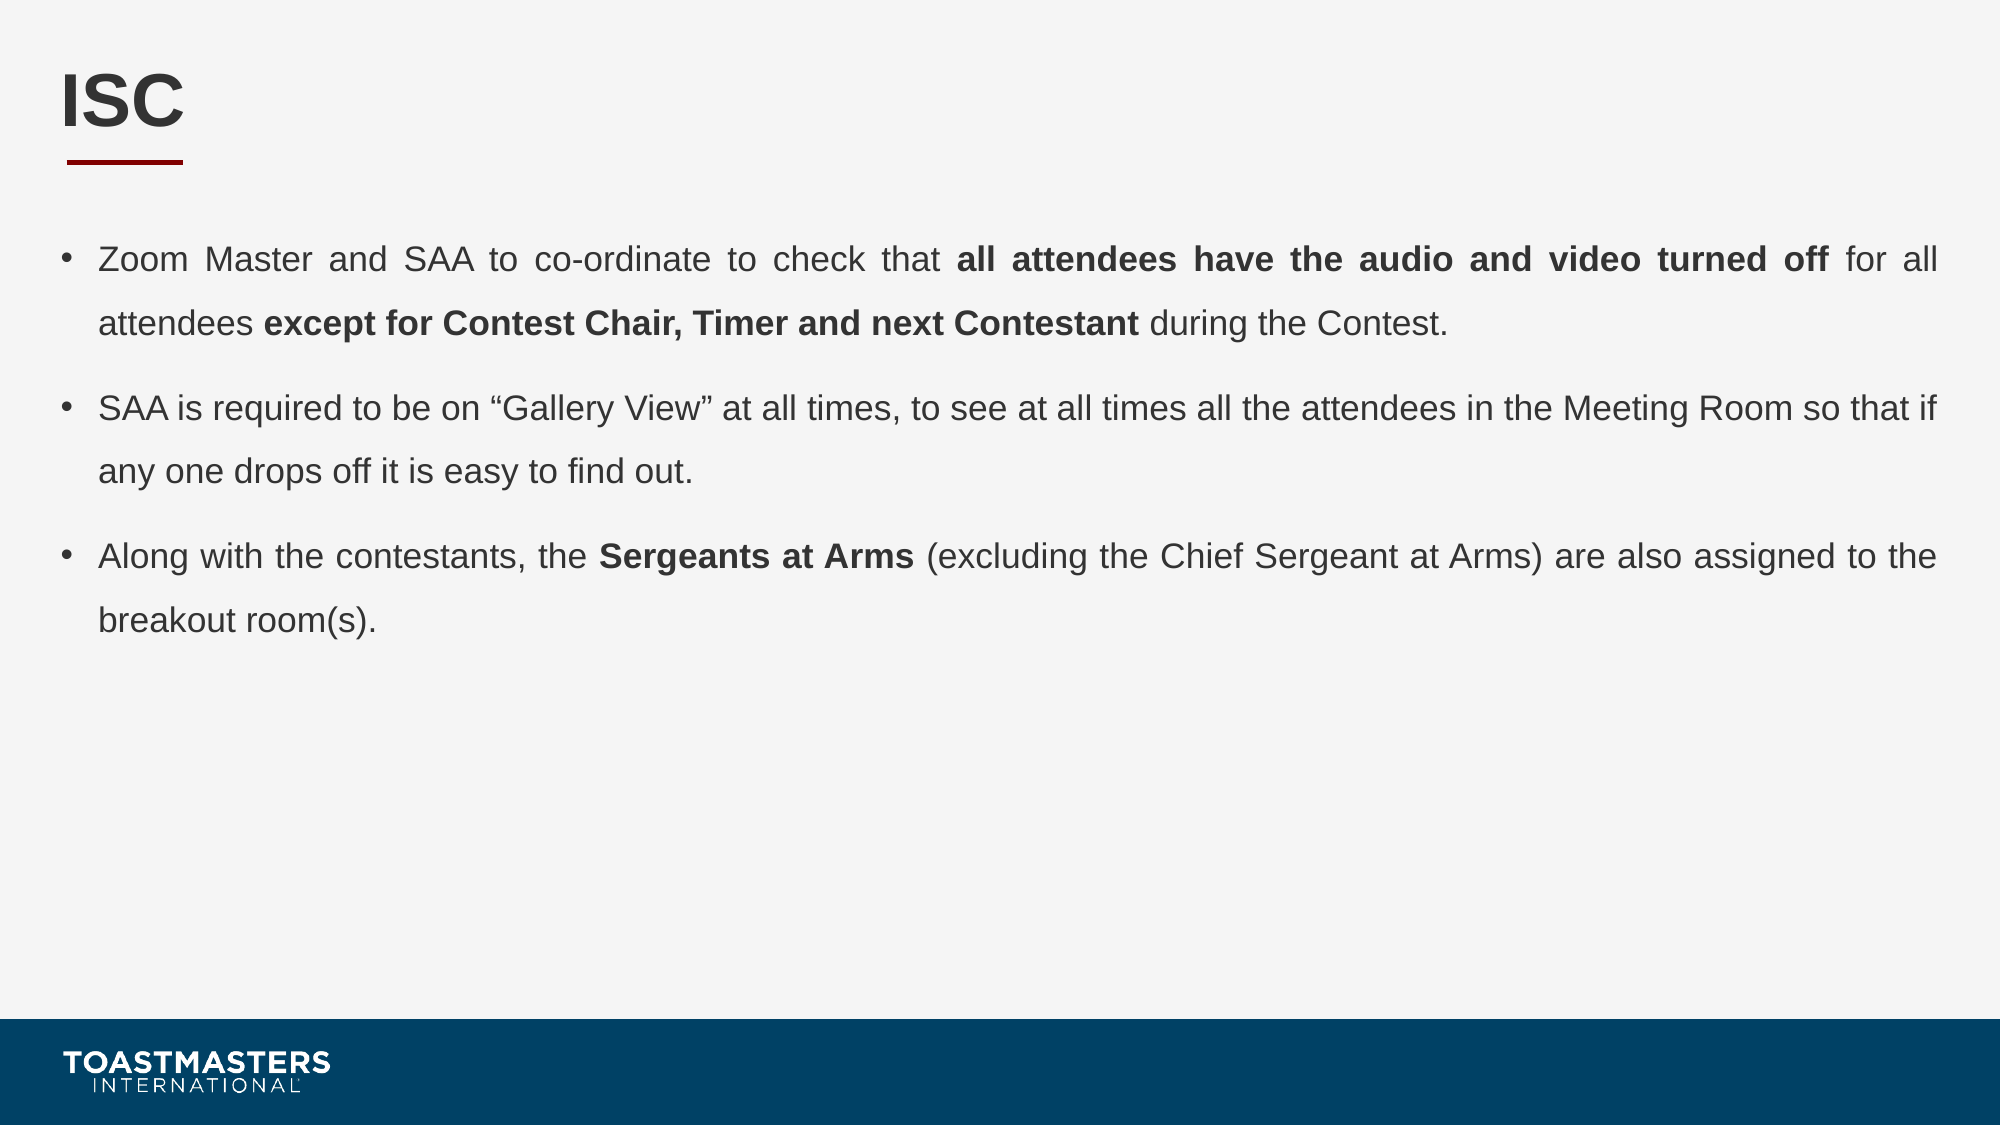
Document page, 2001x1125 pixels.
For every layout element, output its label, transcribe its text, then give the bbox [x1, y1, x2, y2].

title ISC [45, 48, 1957, 155]
picture [51, 1036, 343, 1103]
list Zoom Master and SAA to co-ordinate to check that all attendees have the audio and video turned off for all attendees except for Contest Chair, Timer and next Contestant during the Contest. SAA is required to be on “Gallery View” at all times, to see at all times all the attendees in the Meeting Room so that if any one drops off it is easy to find out. Along with the contestants, the Sergeants at Arms (excluding the Chief Sergeant at Arms) are also assigned to the breakout room(s). [45, 207, 1954, 918]
